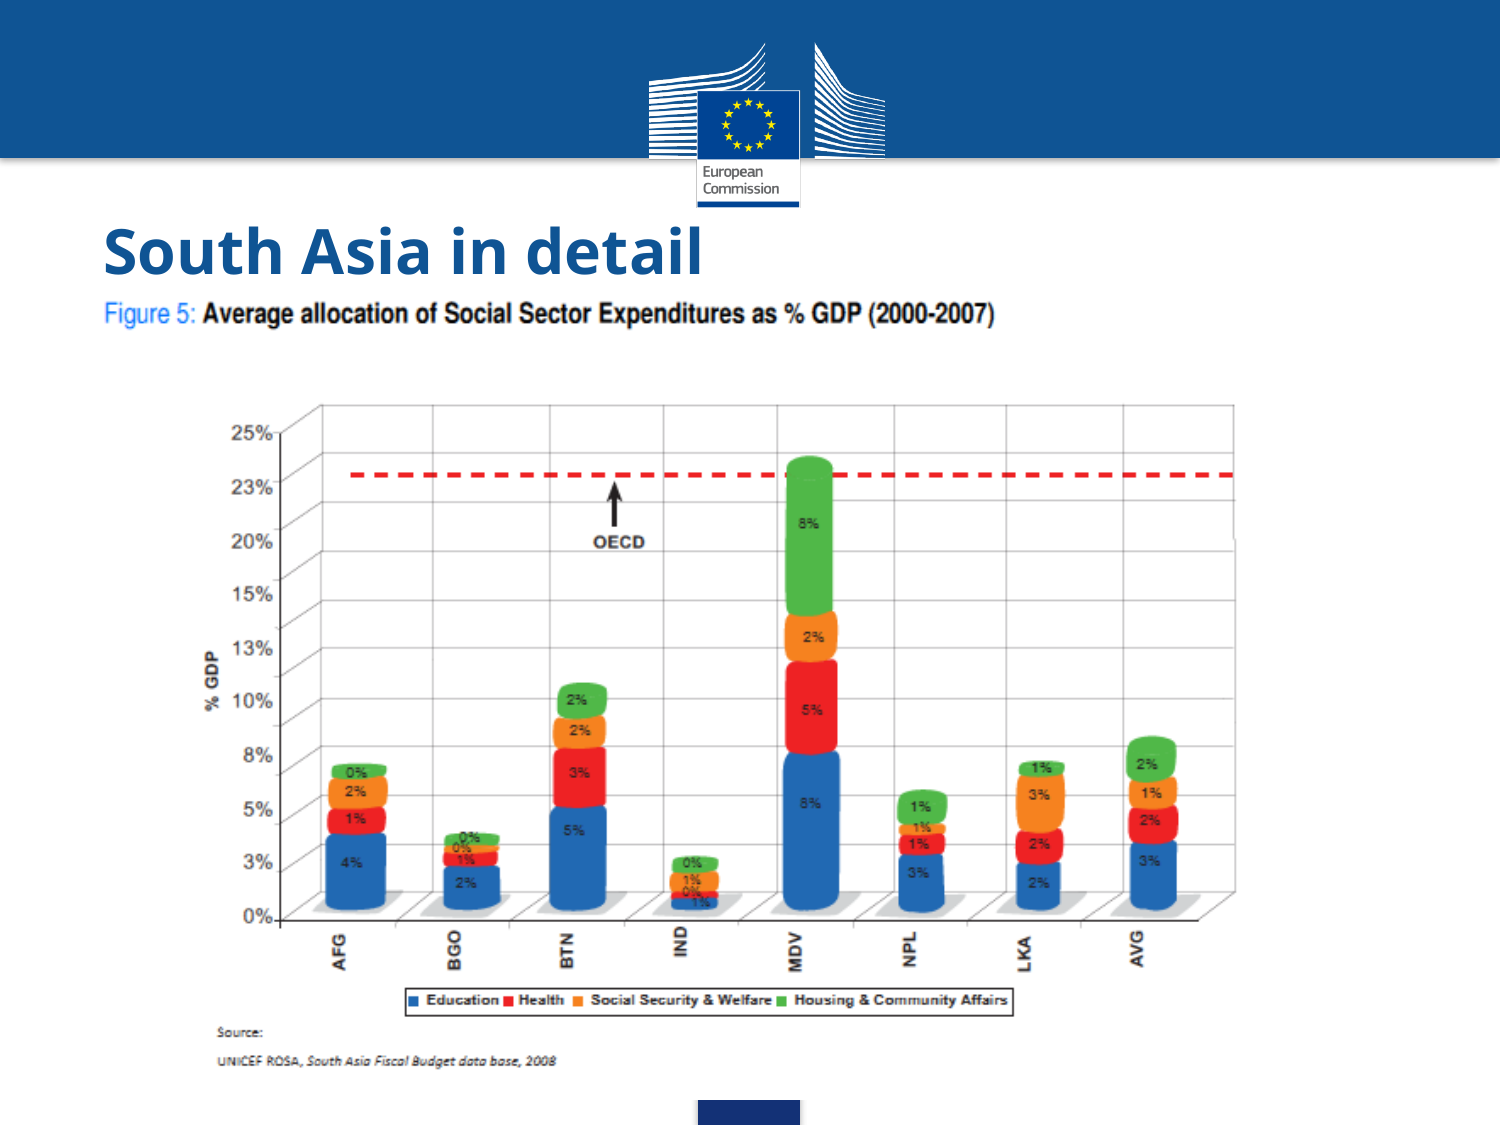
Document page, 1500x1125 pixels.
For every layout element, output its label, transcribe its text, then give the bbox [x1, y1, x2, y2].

picture [649, 42, 885, 172]
title South Asia in detail [29, 172, 1380, 327]
picture [88, 287, 1306, 1101]
